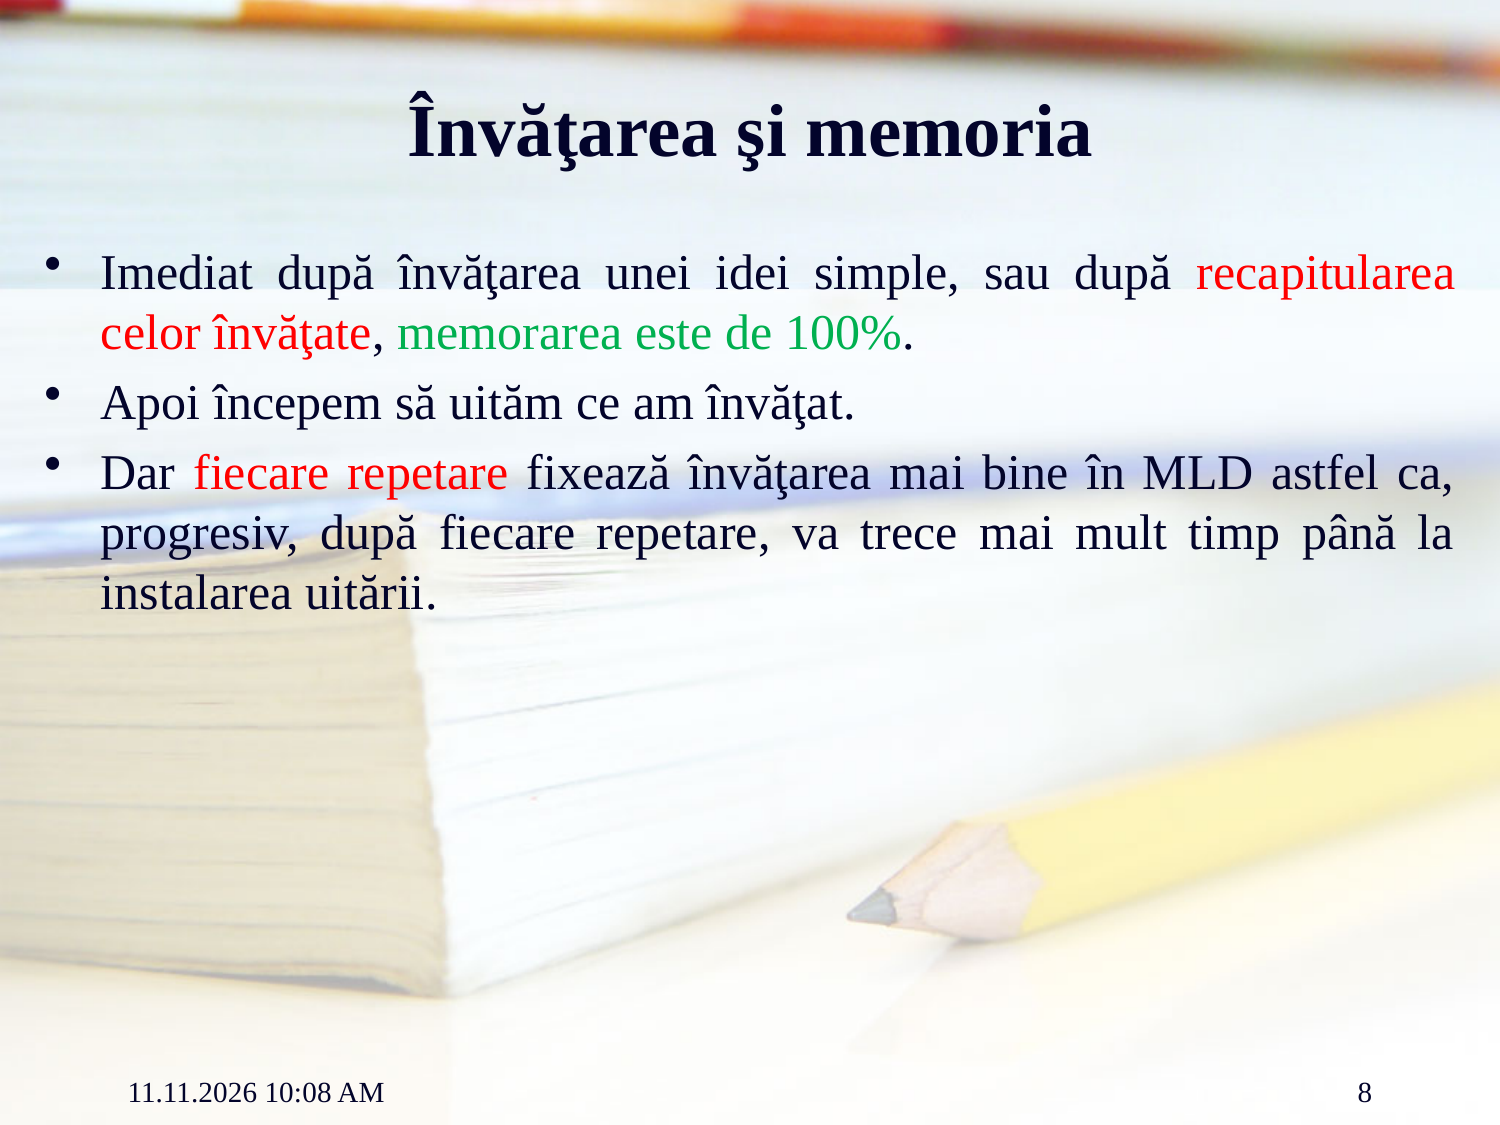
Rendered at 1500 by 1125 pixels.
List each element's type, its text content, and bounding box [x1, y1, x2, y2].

title Învăţarea şi memoria [29, 32, 1471, 221]
list Imediat după învăţarea unei idei simple, sau după recapitularea celor învăţate, memorarea este de 100%. Apoi începem să uităm ce am învăţat. Dar fiecare repetare fixează învăţarea mai bine în MLD astfel ca, progresiv, după fiecare repetare, va trece mai mult timp până la instalarea uitării. [29, 231, 1471, 1044]
picture [0, 0, 1500, 1125]
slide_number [112, 1065, 426, 1114]
slide_number 8 [1074, 1065, 1388, 1114]
